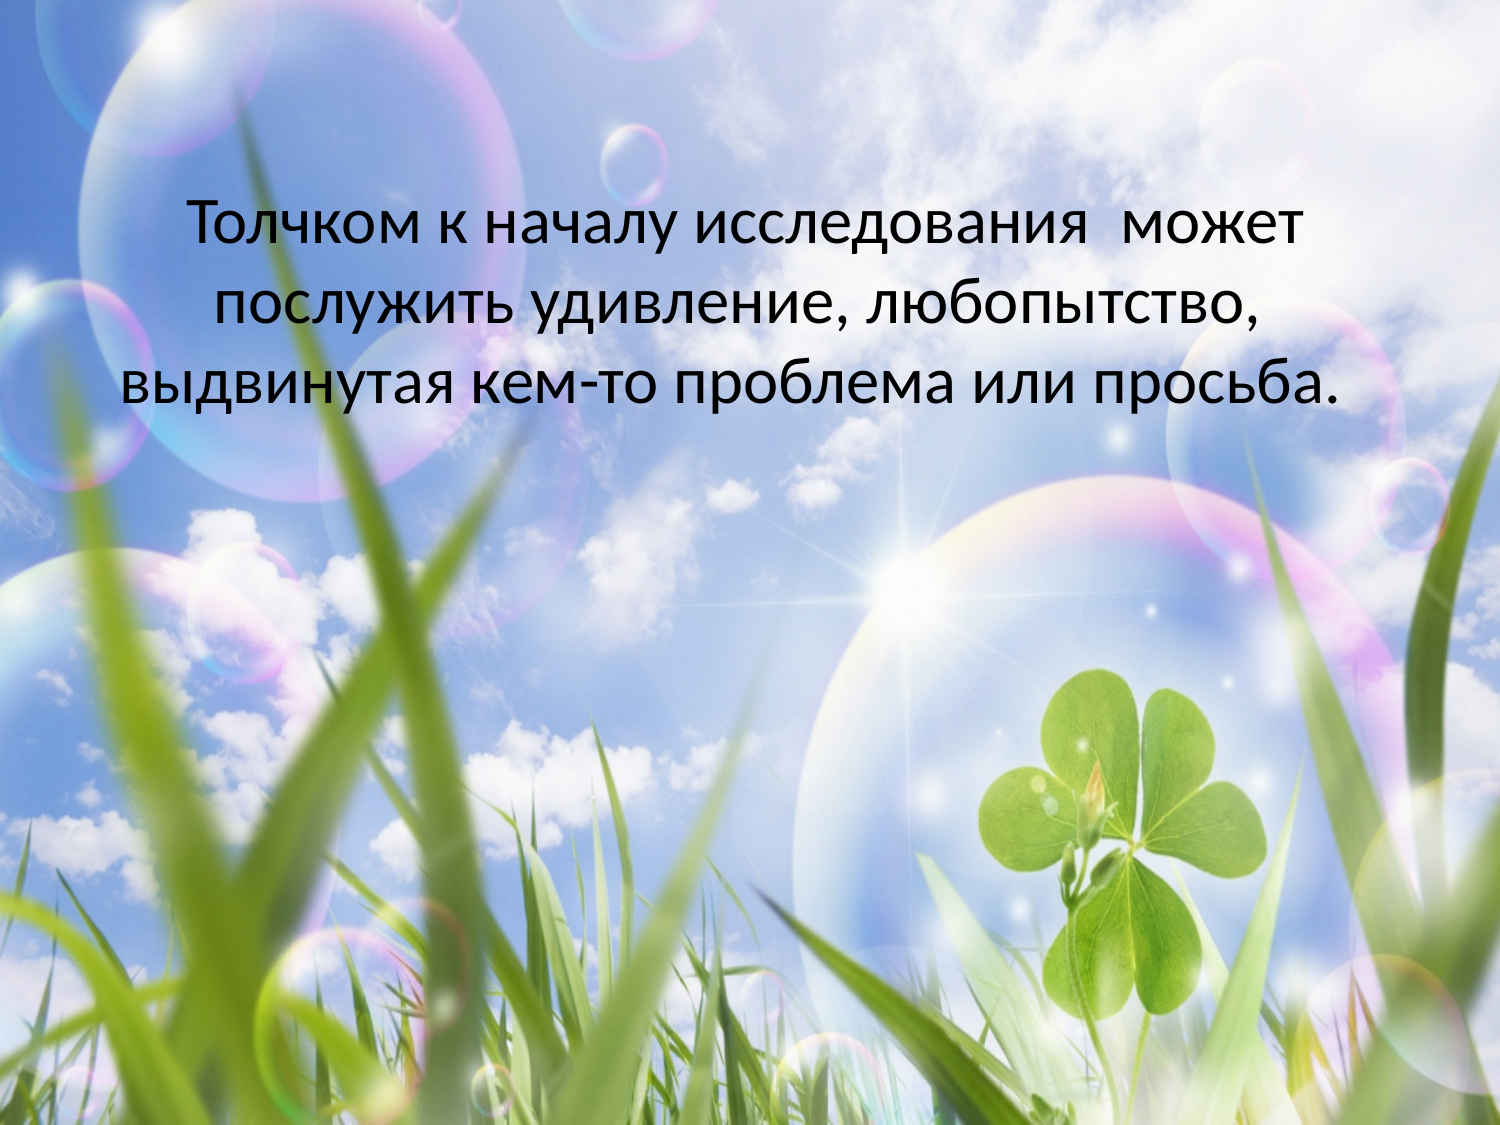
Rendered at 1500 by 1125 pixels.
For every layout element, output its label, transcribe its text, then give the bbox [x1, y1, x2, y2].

picture [0, 0, 1500, 1125]
title [75, 45, 1425, 233]
text_box Толчком к началу исследования может послужить удивление, любопытство, выдвинутая кем-то проблема или просьба. [64, 89, 1412, 505]
